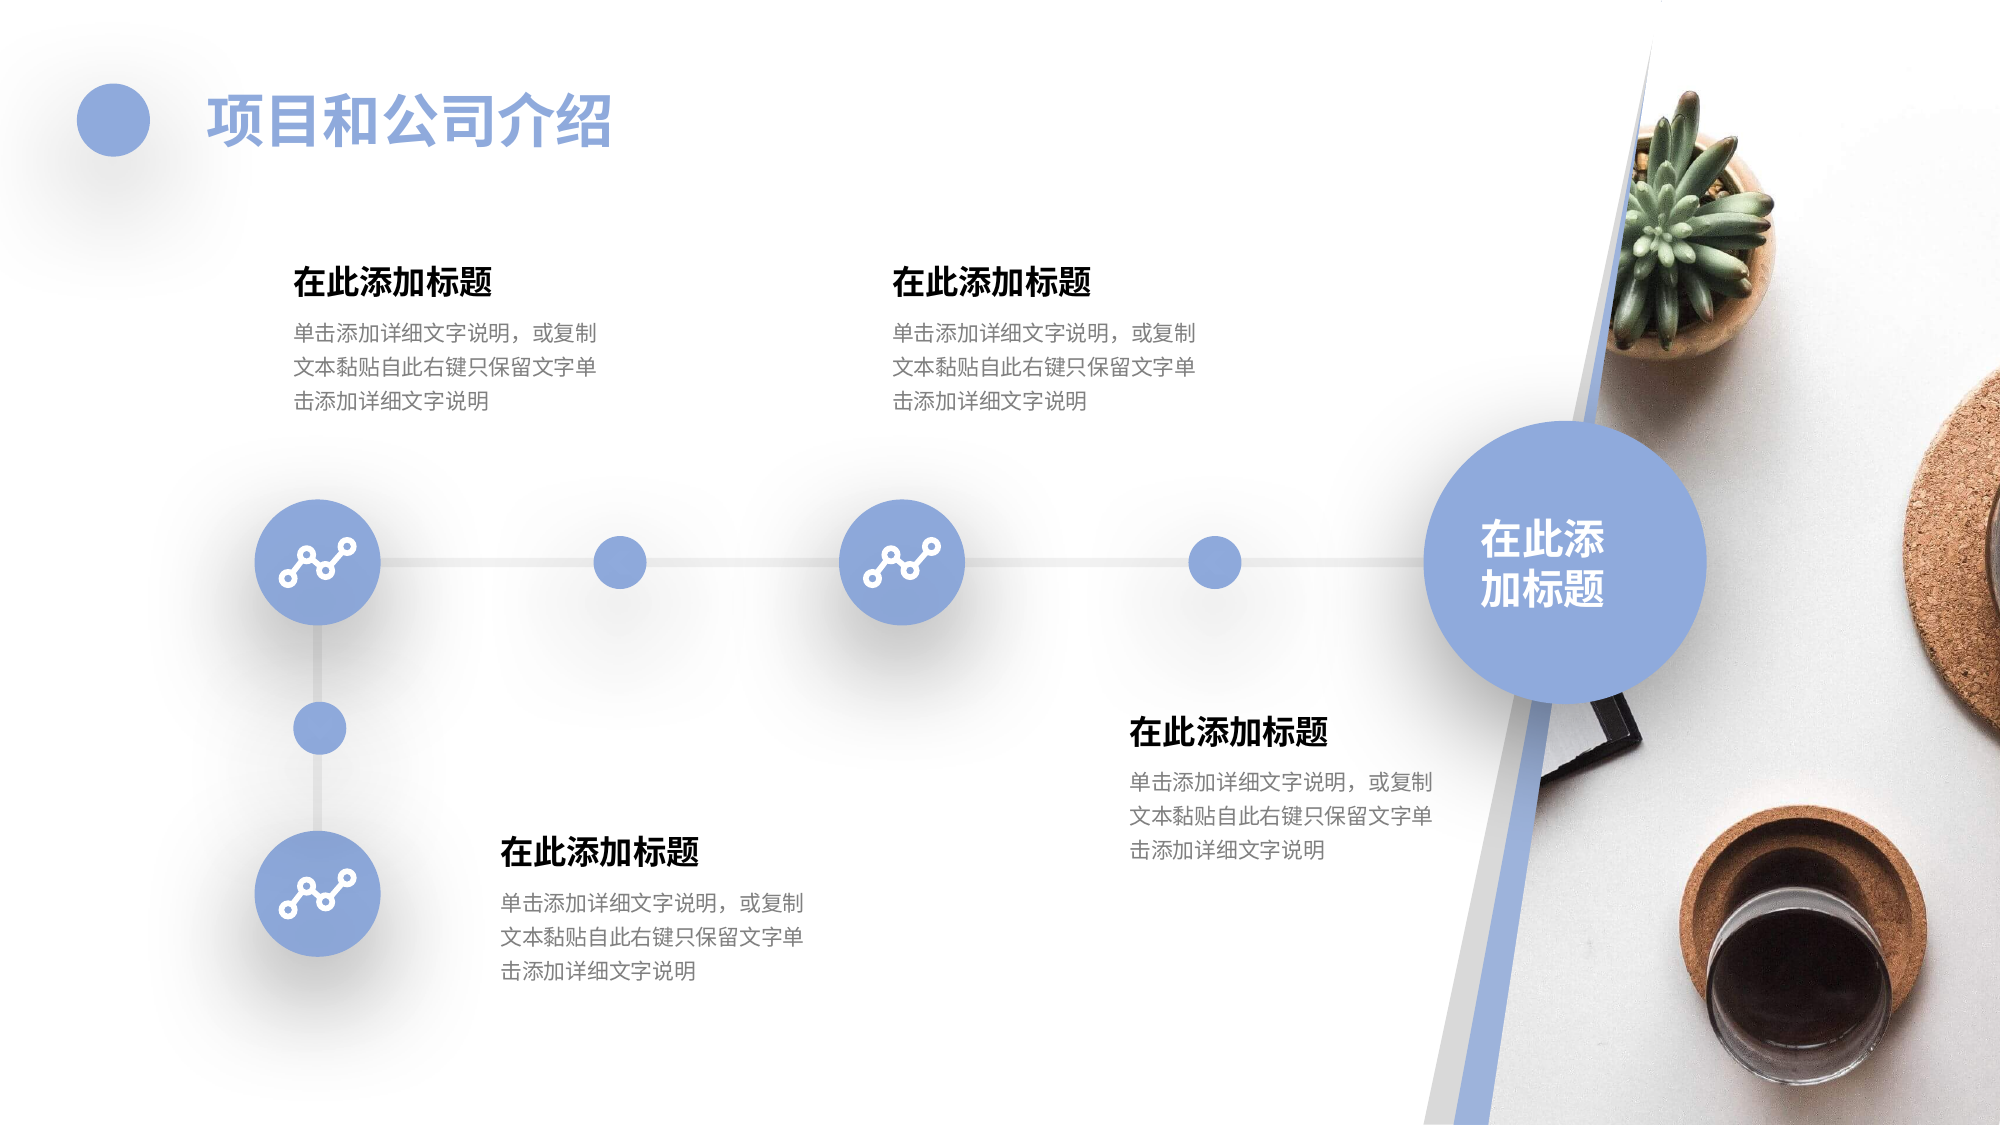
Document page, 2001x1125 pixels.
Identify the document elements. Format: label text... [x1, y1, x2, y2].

text_box 单击添加详细文字说明，或复制文本黏贴自此右键只保留文字单击添加详细文字说明 [1114, 753, 1423, 871]
text_box 单击添加详细文字说明，或复制文本黏贴自此右键只保留文字单击添加详细文字说明 [485, 874, 839, 992]
text_box 在此添加标题 [877, 254, 1220, 303]
text_box 单击添加详细文字说明，或复制文本黏贴自此右键只保留文字单击添加详细文字说明 [877, 303, 1231, 421]
text_box [75, 82, 152, 158]
text_box 在此添加标题 [485, 824, 828, 874]
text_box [838, 499, 965, 626]
text_box 项目和公司介绍 [191, 77, 726, 162]
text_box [254, 830, 381, 957]
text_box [1423, 0, 2000, 1125]
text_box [293, 701, 347, 755]
text_box 在此添加标题 [278, 254, 621, 303]
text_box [254, 499, 381, 626]
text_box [593, 536, 647, 589]
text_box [1188, 536, 1242, 589]
text_box 单击添加详细文字说明，或复制文本黏贴自此右键只保留文字单击添加详细文字说明 [278, 303, 632, 421]
text_box 在此添加标题 [1114, 703, 1423, 753]
